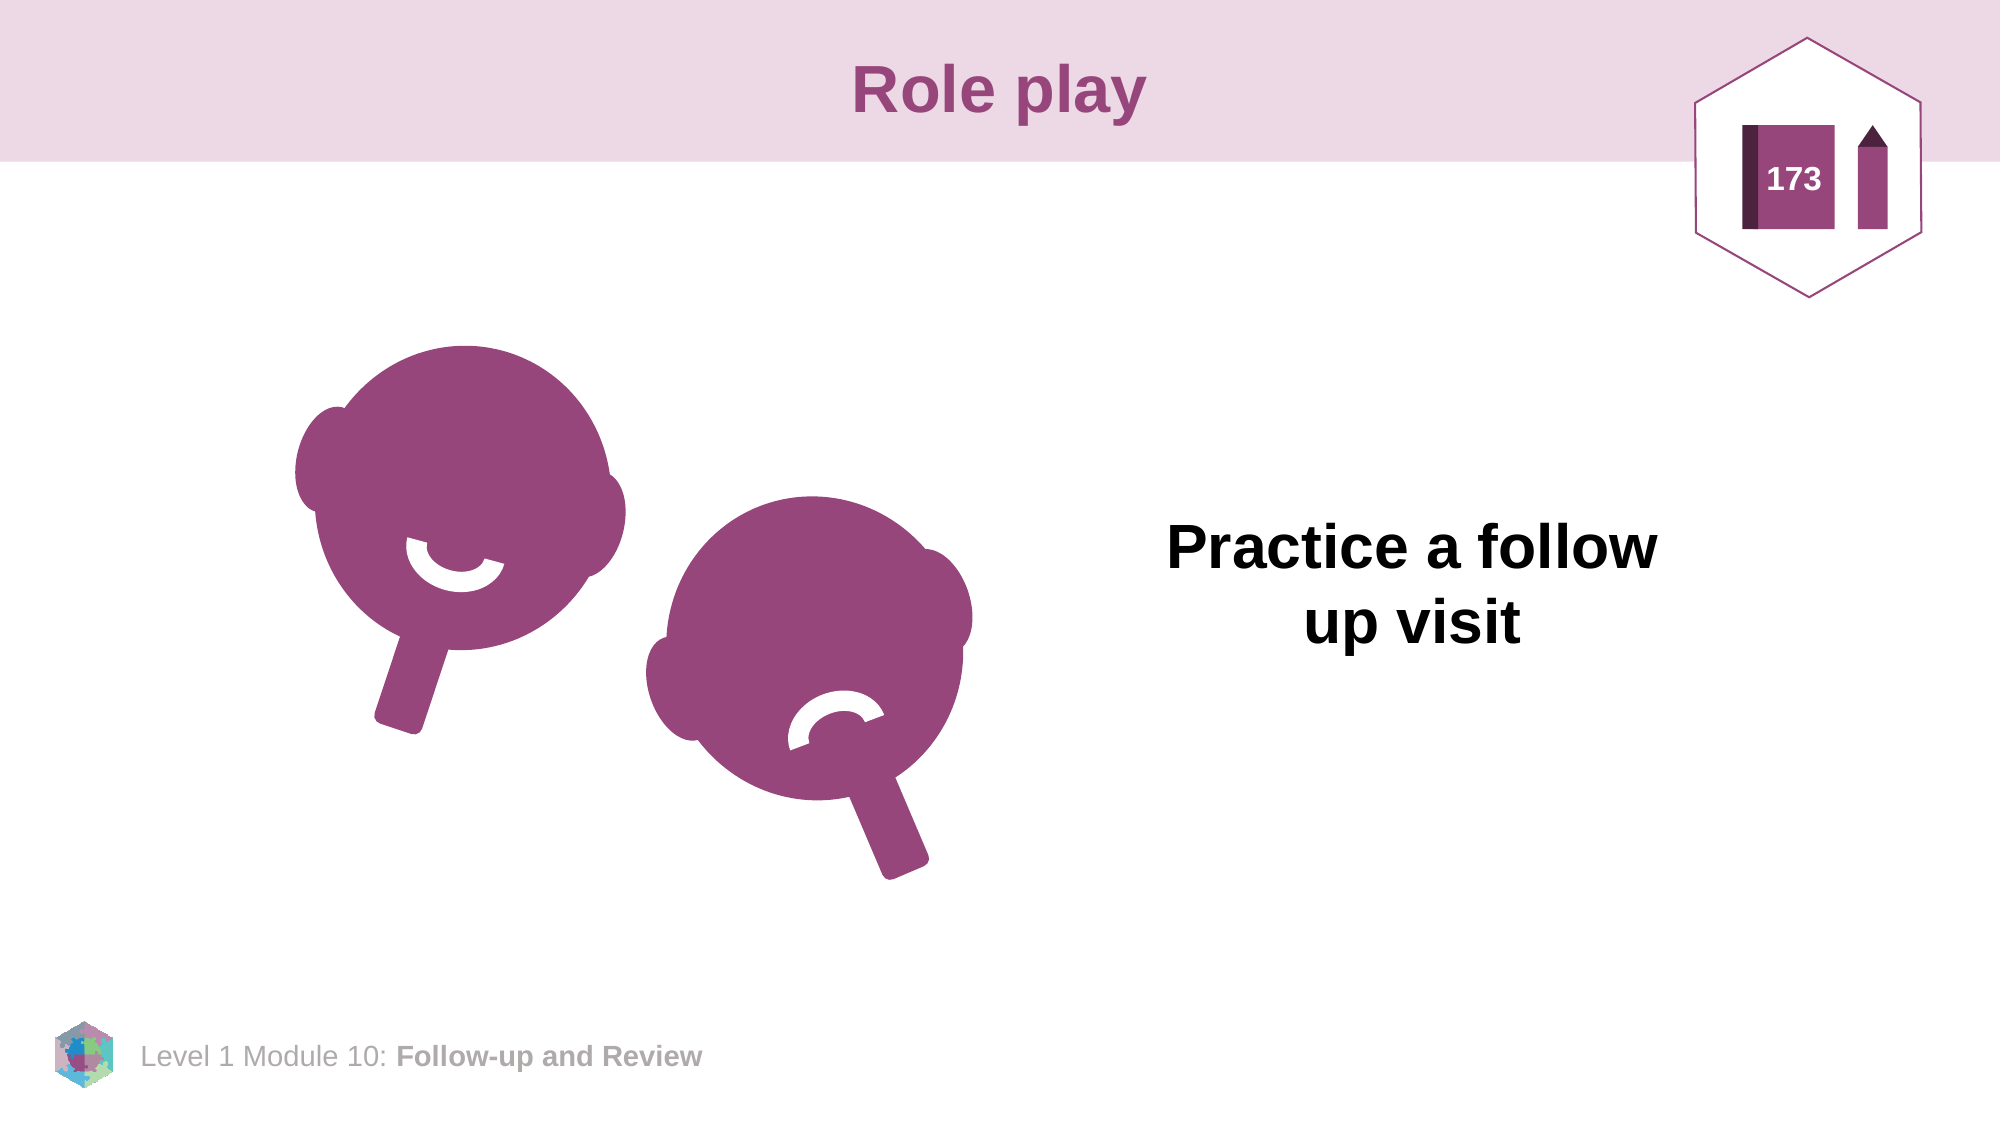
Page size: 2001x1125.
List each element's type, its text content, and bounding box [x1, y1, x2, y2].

title Role play [137, 19, 1863, 163]
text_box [296, 345, 1000, 884]
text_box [1677, 55, 1939, 280]
picture [55, 1021, 113, 1088]
text_box Practice a follow up visit [1144, 498, 1681, 664]
